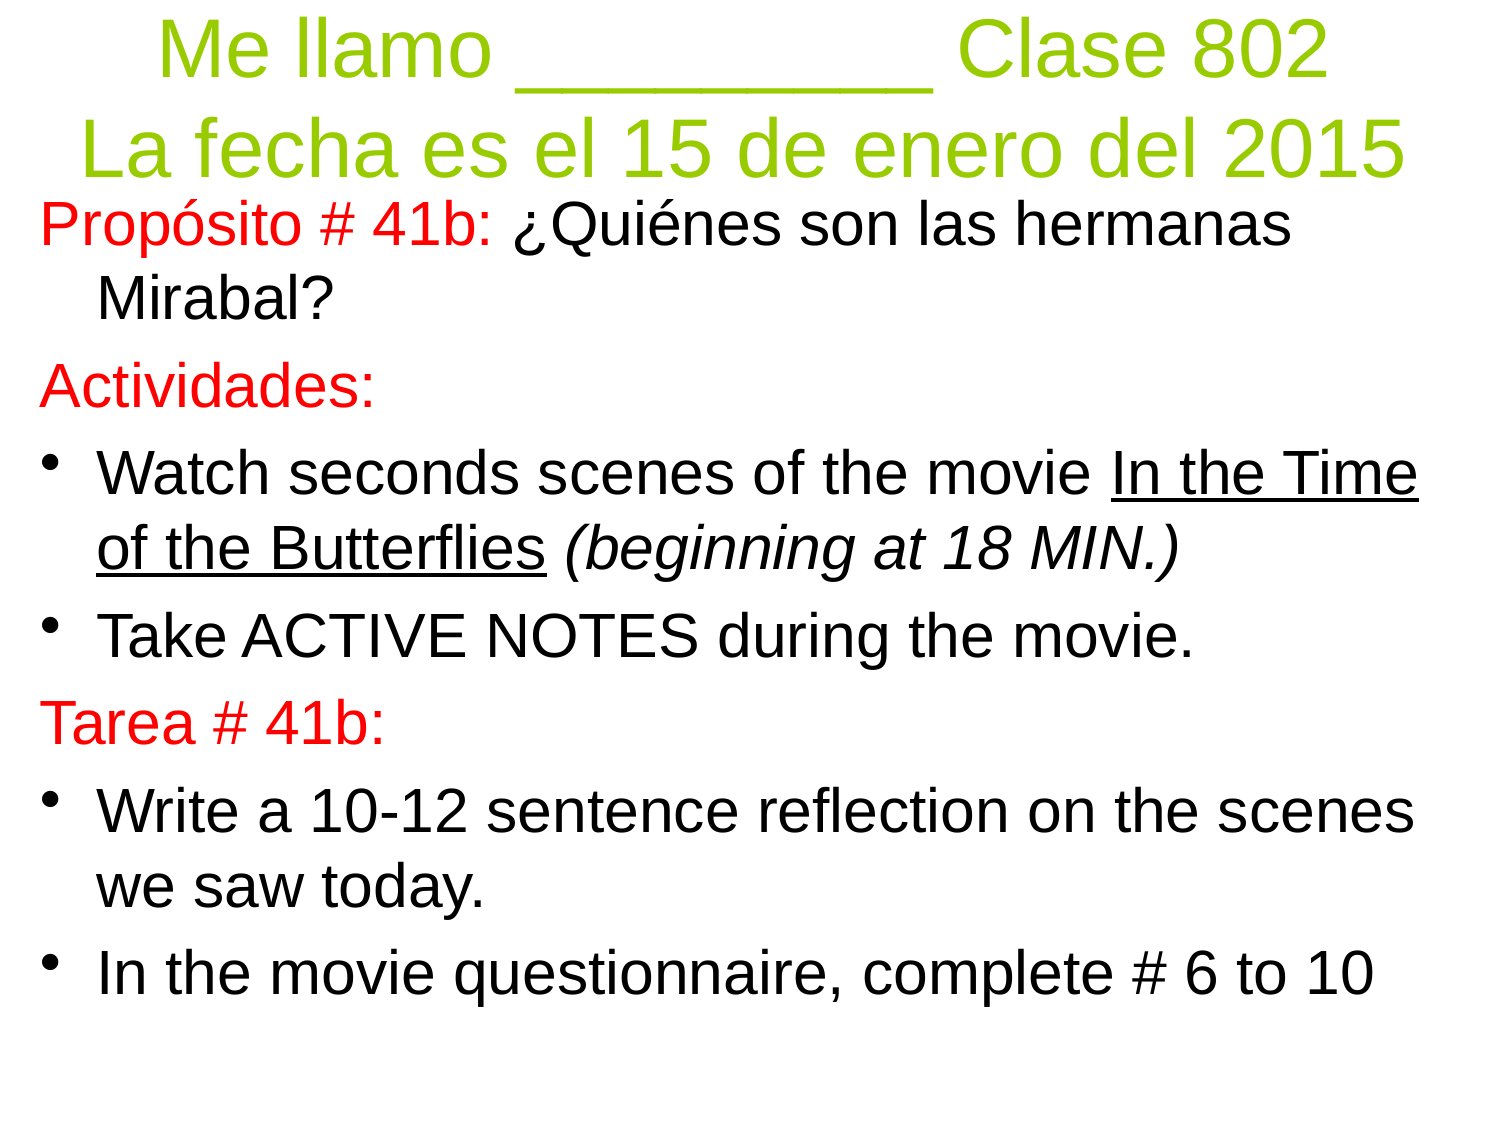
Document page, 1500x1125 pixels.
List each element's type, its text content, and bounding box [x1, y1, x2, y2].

title Me llamo _________ Clase 802 La fecha es el 15 de enero del 2015 [24, 0, 1463, 174]
text_box Propósito # 41b: ¿Quiénes son las hermanas Mirabal? Actividades: Watch seconds scenes of the movie In the Time of the Butterflies (beginning at 18 MIN.) Take ACTIVE NOTES during the movie. Tarea # 41b: Write a 10-12 sentence reflection on the scenes we saw today. In the movie questionnaire, complete # 6 to 10 [24, 174, 1463, 1000]
